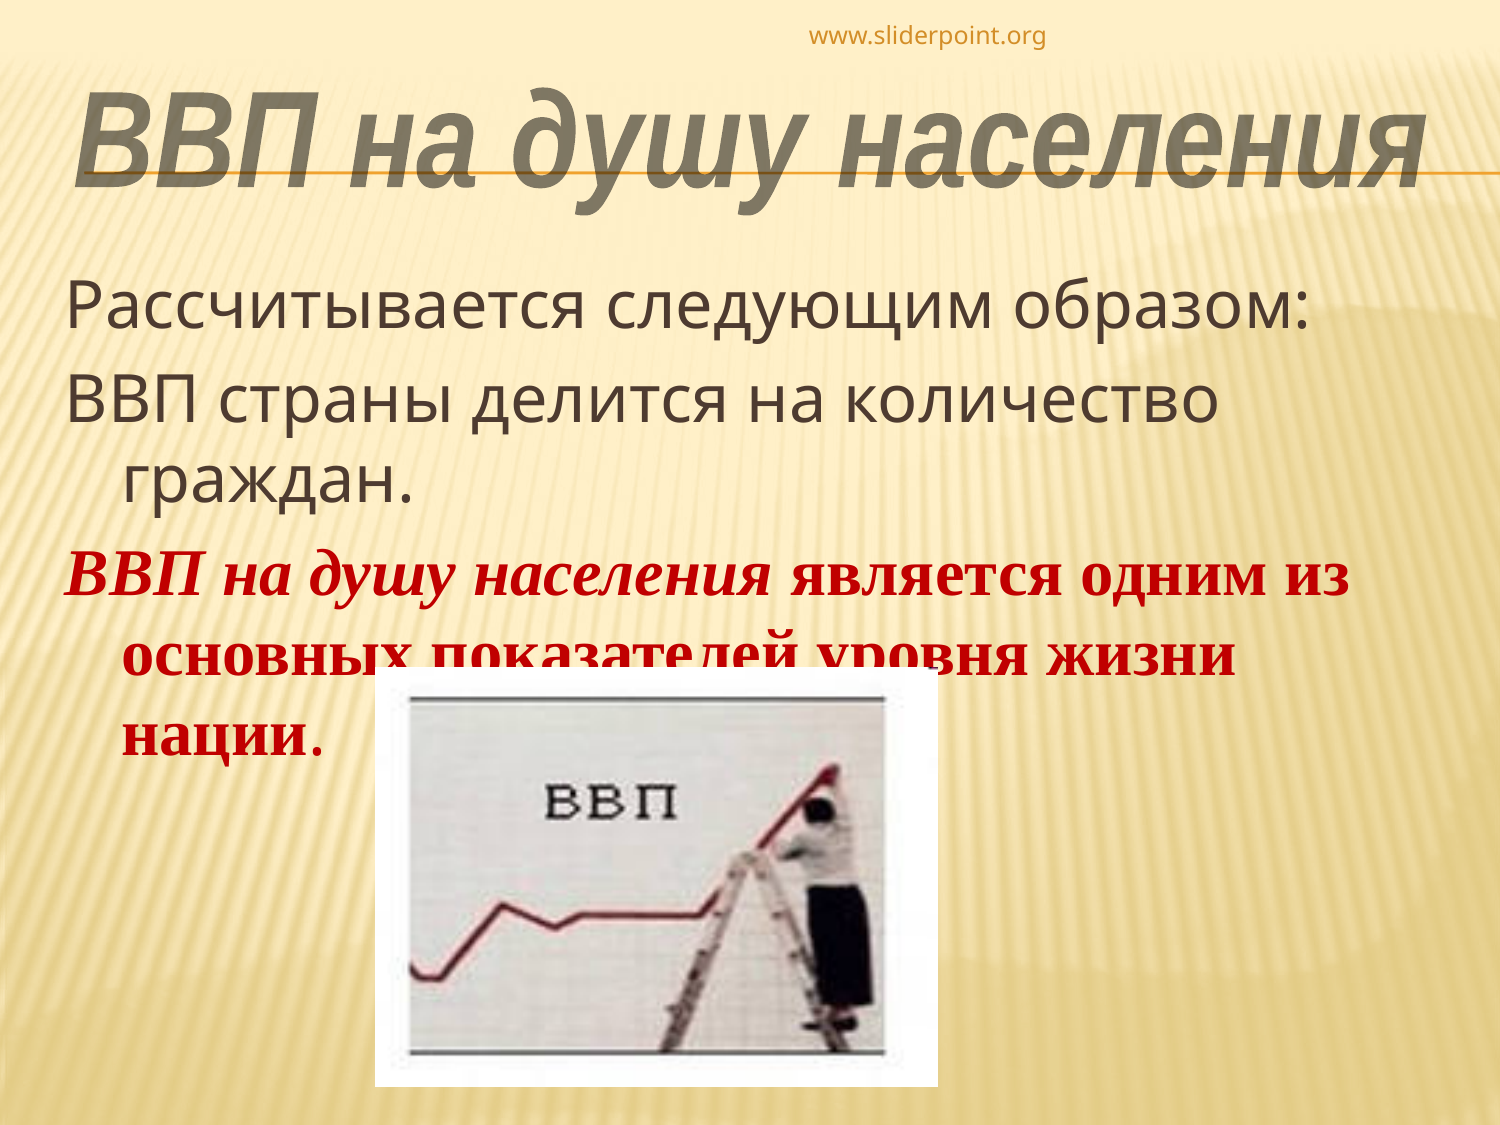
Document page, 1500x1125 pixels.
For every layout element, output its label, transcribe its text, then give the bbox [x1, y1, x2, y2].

picture [374, 666, 938, 1088]
footer www.sliderpoint.org [587, 12, 1063, 60]
list Рассчитывается следующим образом: ВВП страны делится на количество граждан. ВВП на душу населения является одним из основных показателей уровня жизни нации. [50, 254, 1475, 998]
